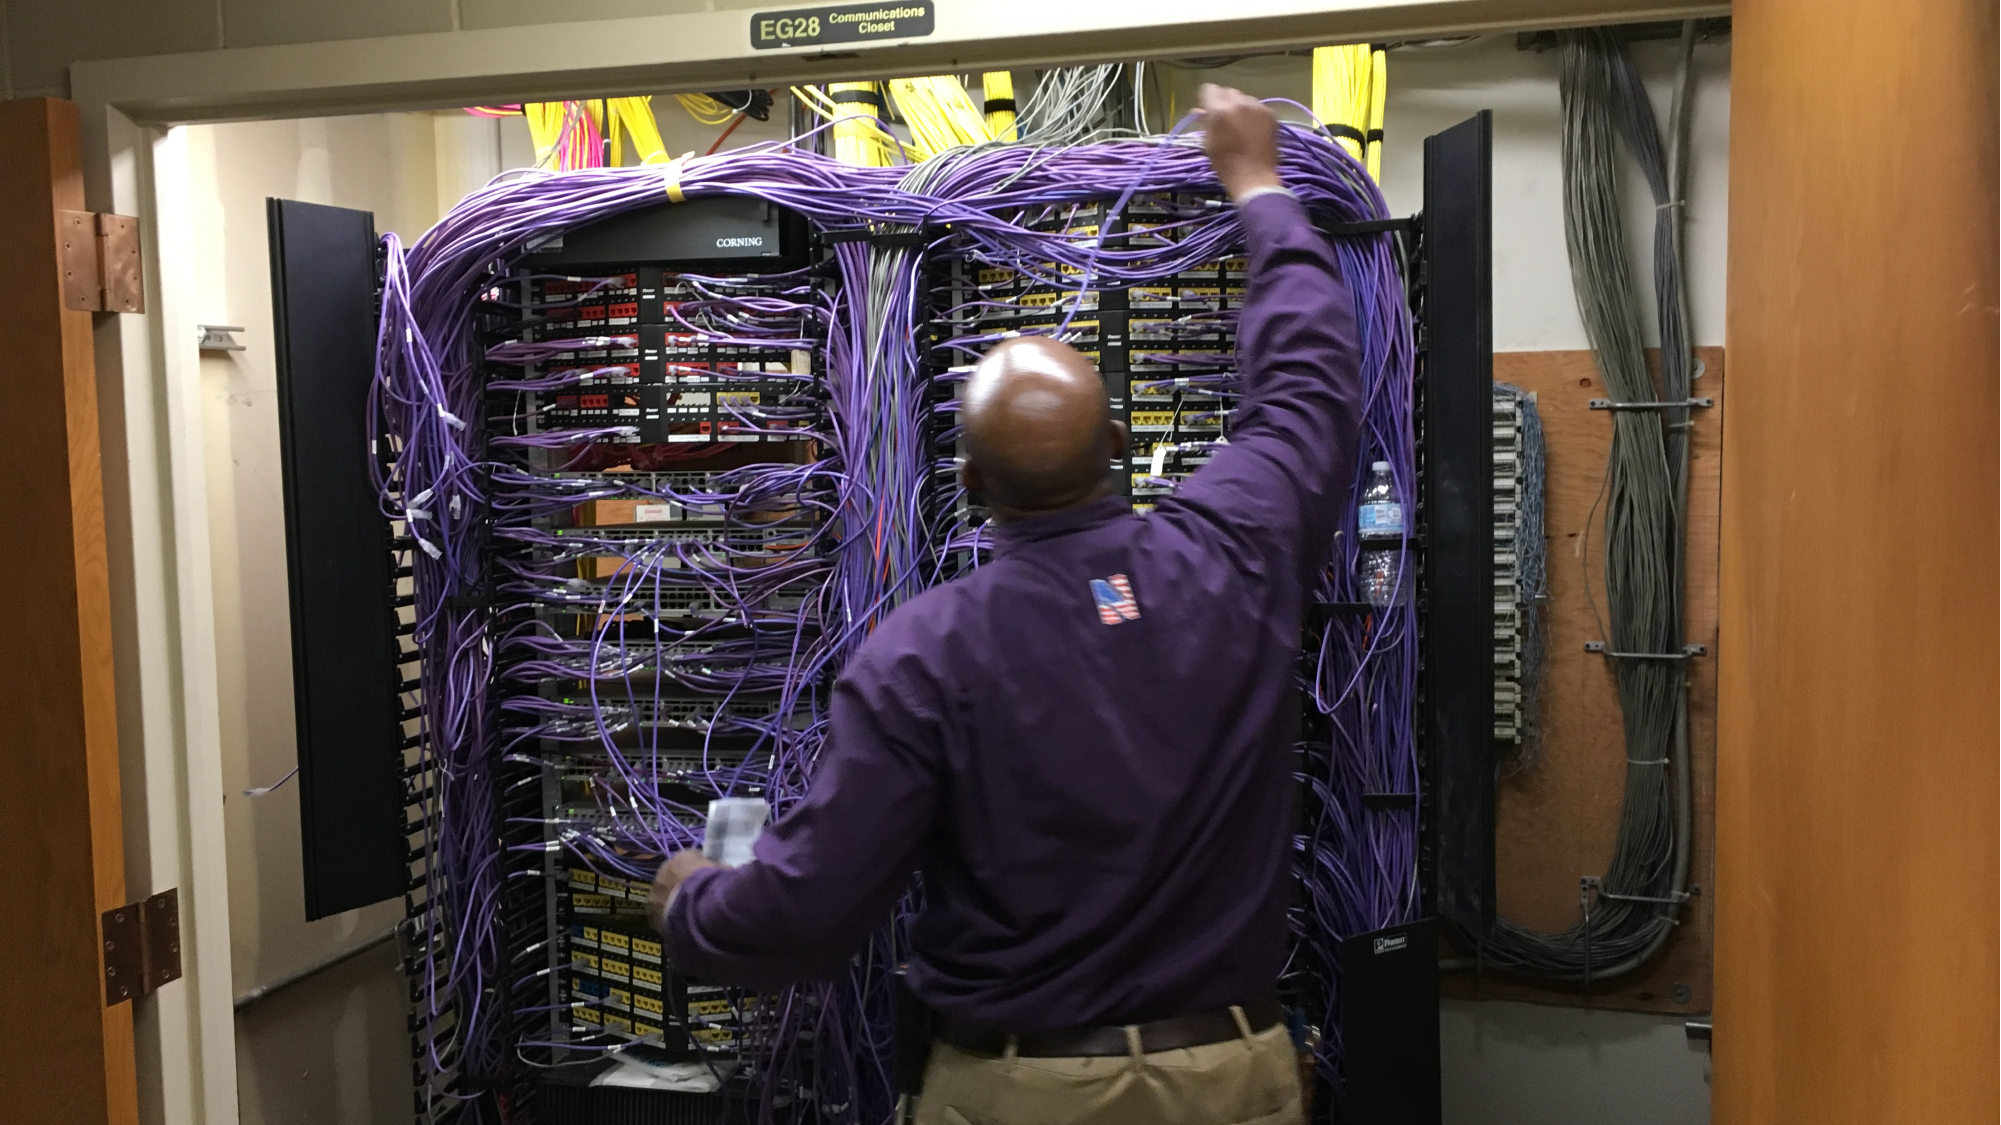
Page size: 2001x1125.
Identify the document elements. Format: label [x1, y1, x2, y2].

list [0, 0, 2000, 1125]
